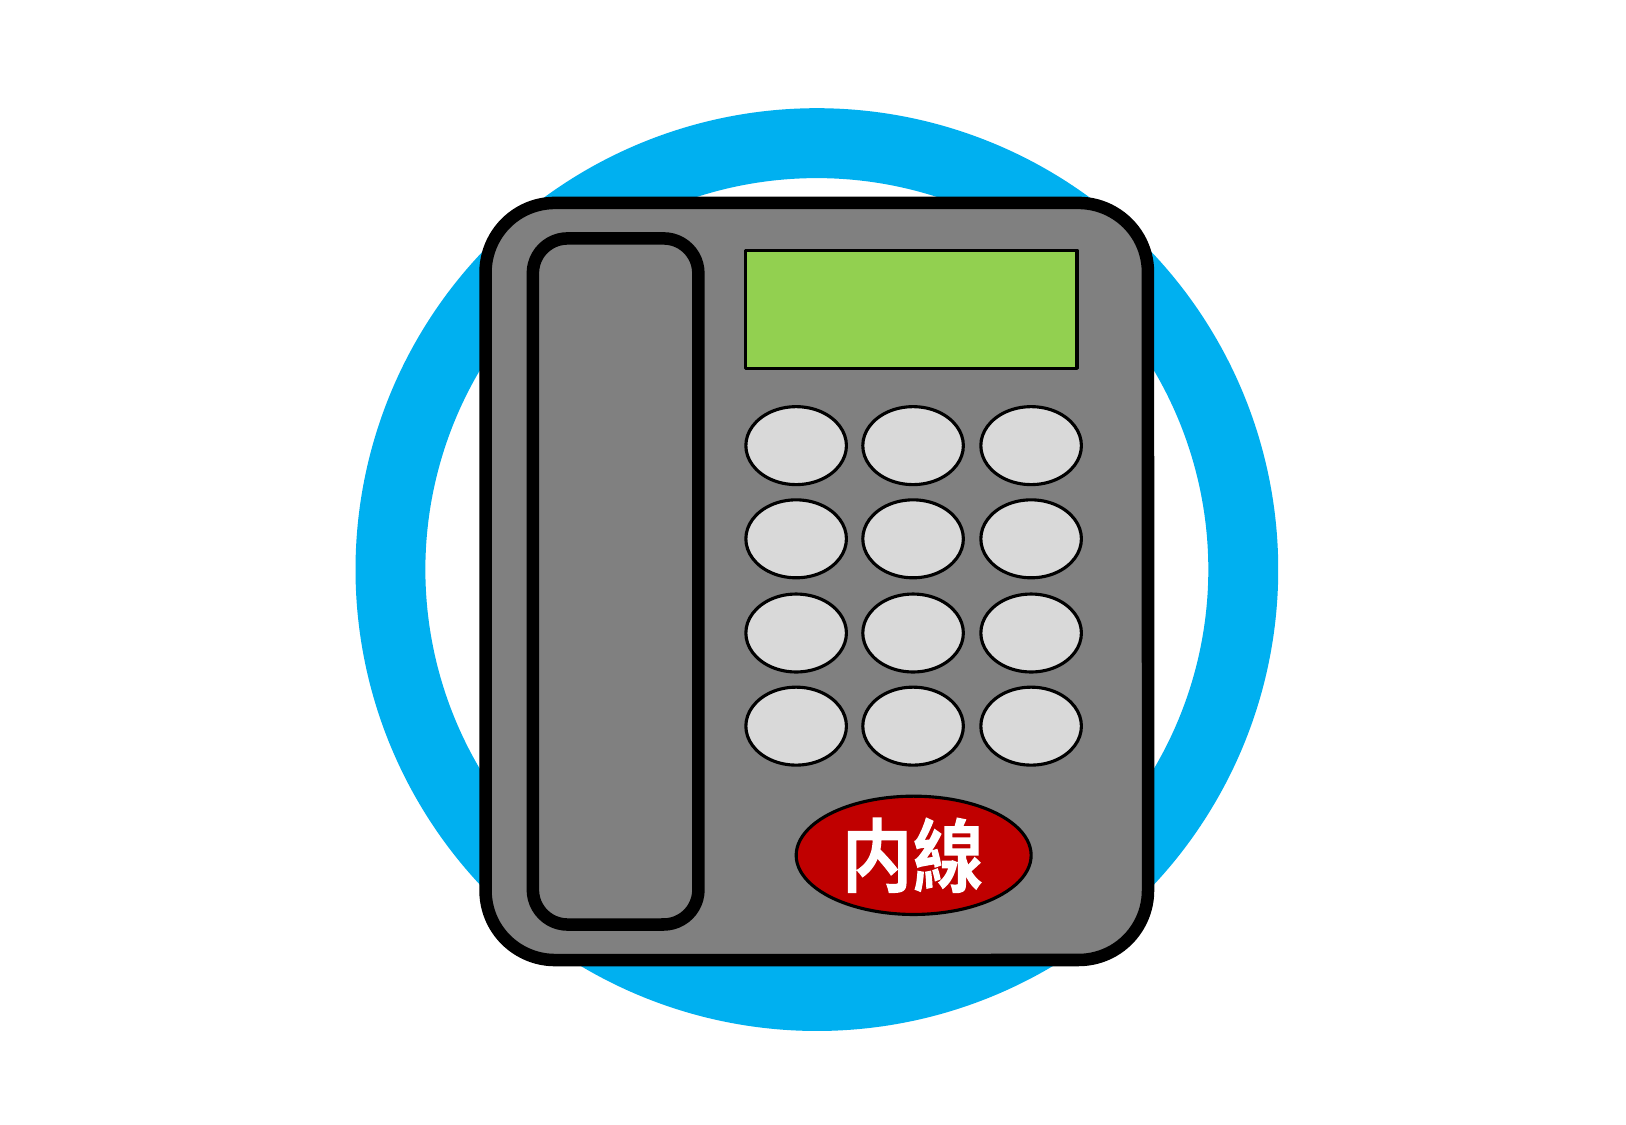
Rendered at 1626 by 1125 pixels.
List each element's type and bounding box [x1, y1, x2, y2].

text_box [355, 107, 1279, 1032]
